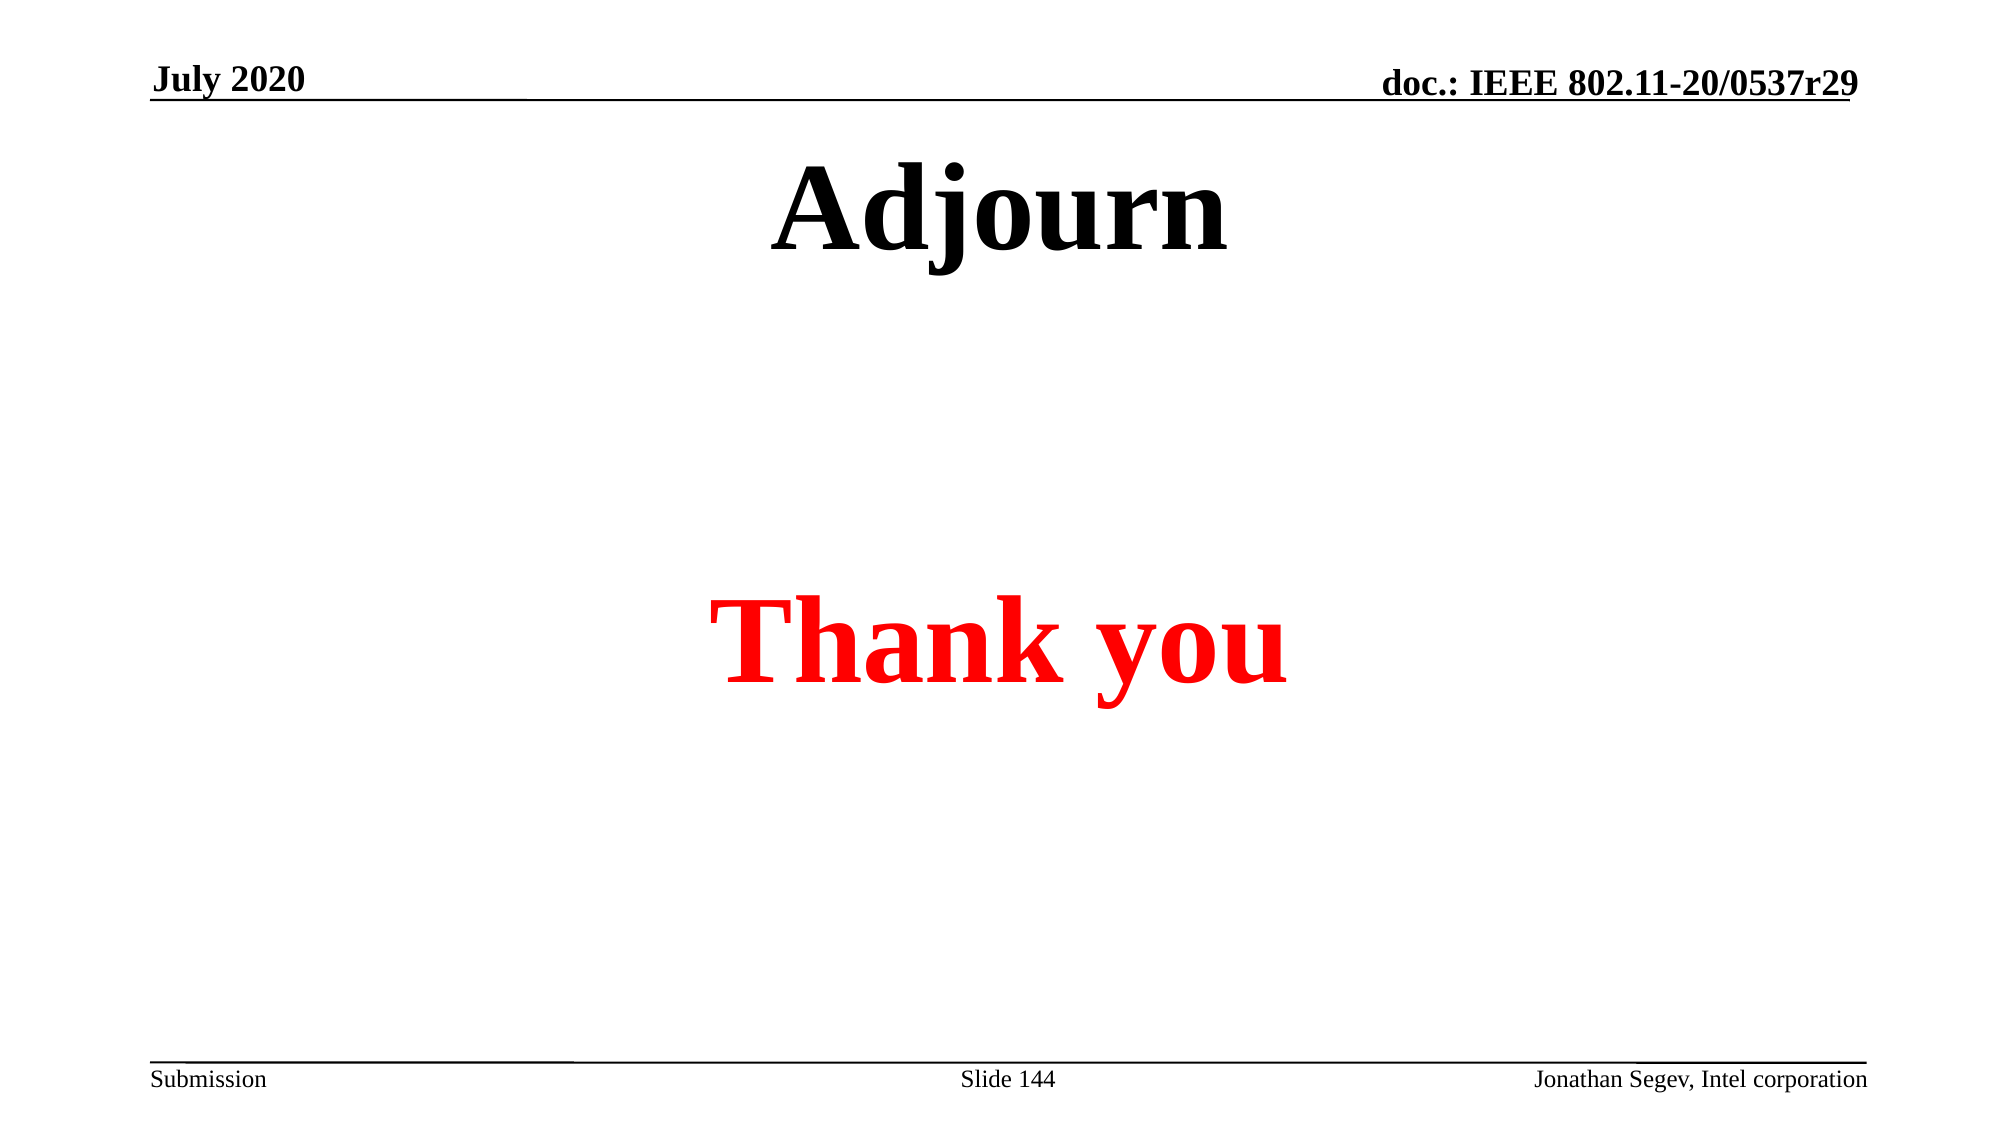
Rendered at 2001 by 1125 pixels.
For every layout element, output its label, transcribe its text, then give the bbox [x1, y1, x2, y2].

title Adjourn [149, 112, 1850, 288]
footer Jonathan Segev, Intel corporation [1171, 1061, 1869, 1093]
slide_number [152, 54, 563, 100]
slide_number Slide 144 [950, 1061, 1067, 1123]
list Thank you [149, 324, 1850, 1000]
